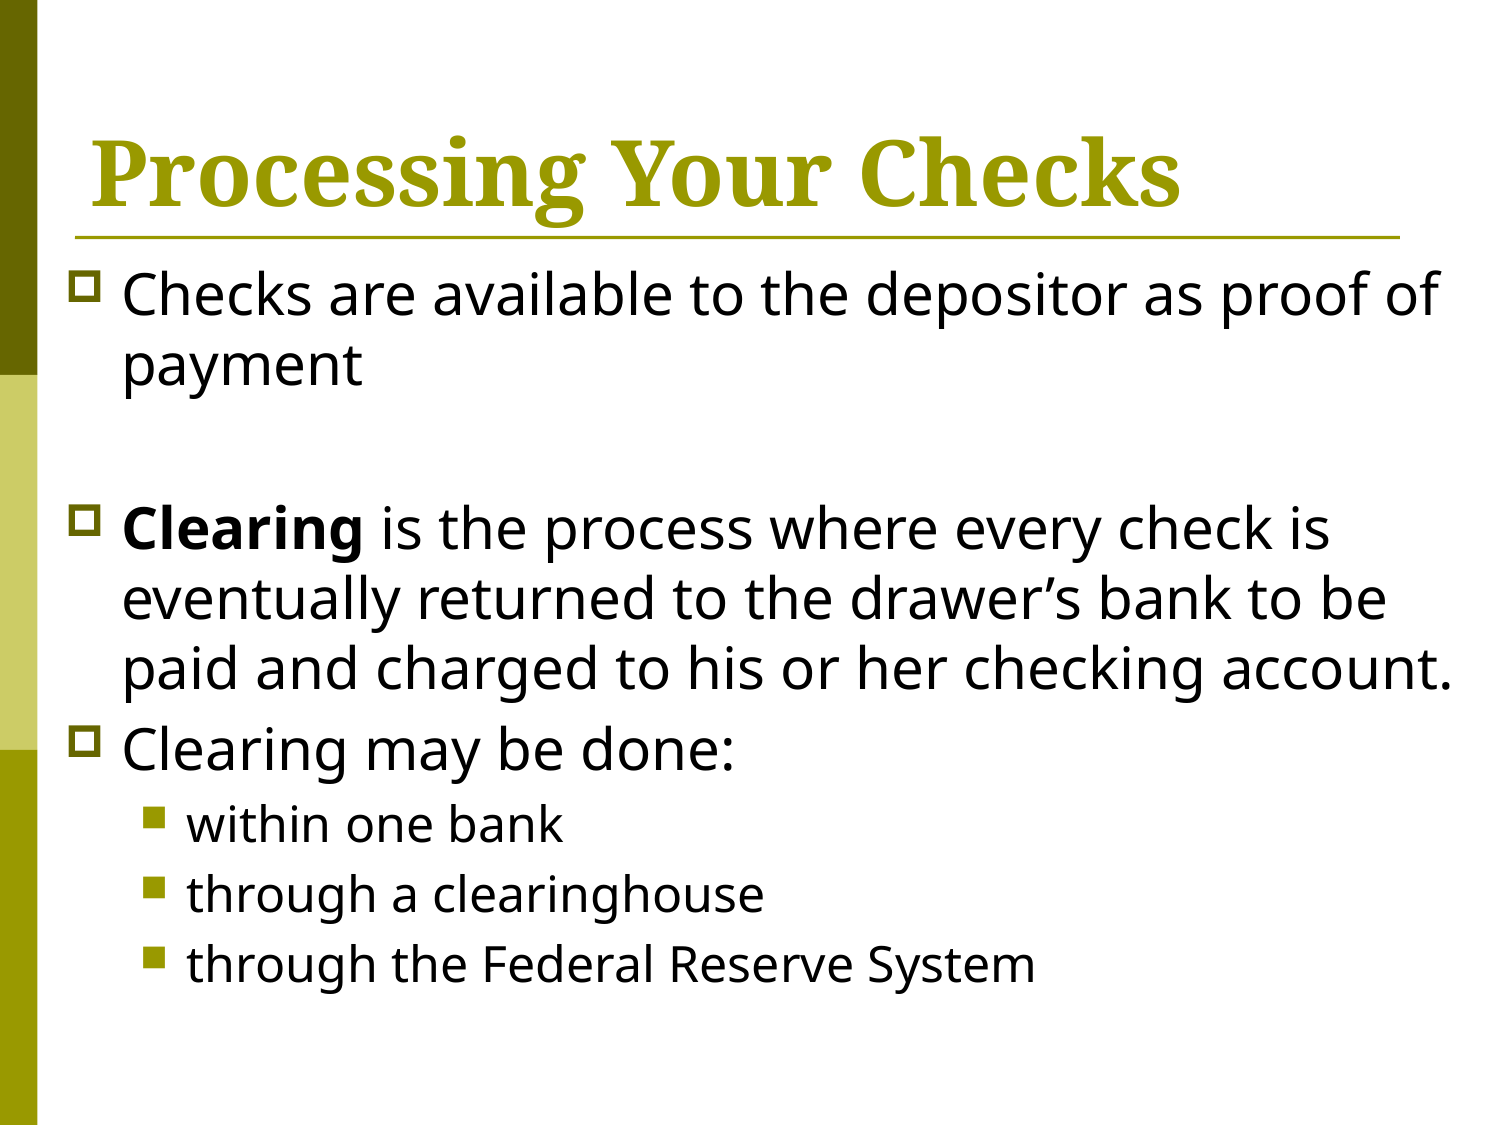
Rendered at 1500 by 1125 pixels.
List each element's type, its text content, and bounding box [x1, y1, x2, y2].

title Processing Your Checks [74, 45, 1426, 233]
list Checks are available to the depositor as proof of payment Clearing is the process where every check is eventually returned to the drawer’s bank to be paid and charged to his or her checking account. Clearing may be done: within one bank through a clearinghouse through the Federal Reserve System [49, 249, 1500, 1125]
